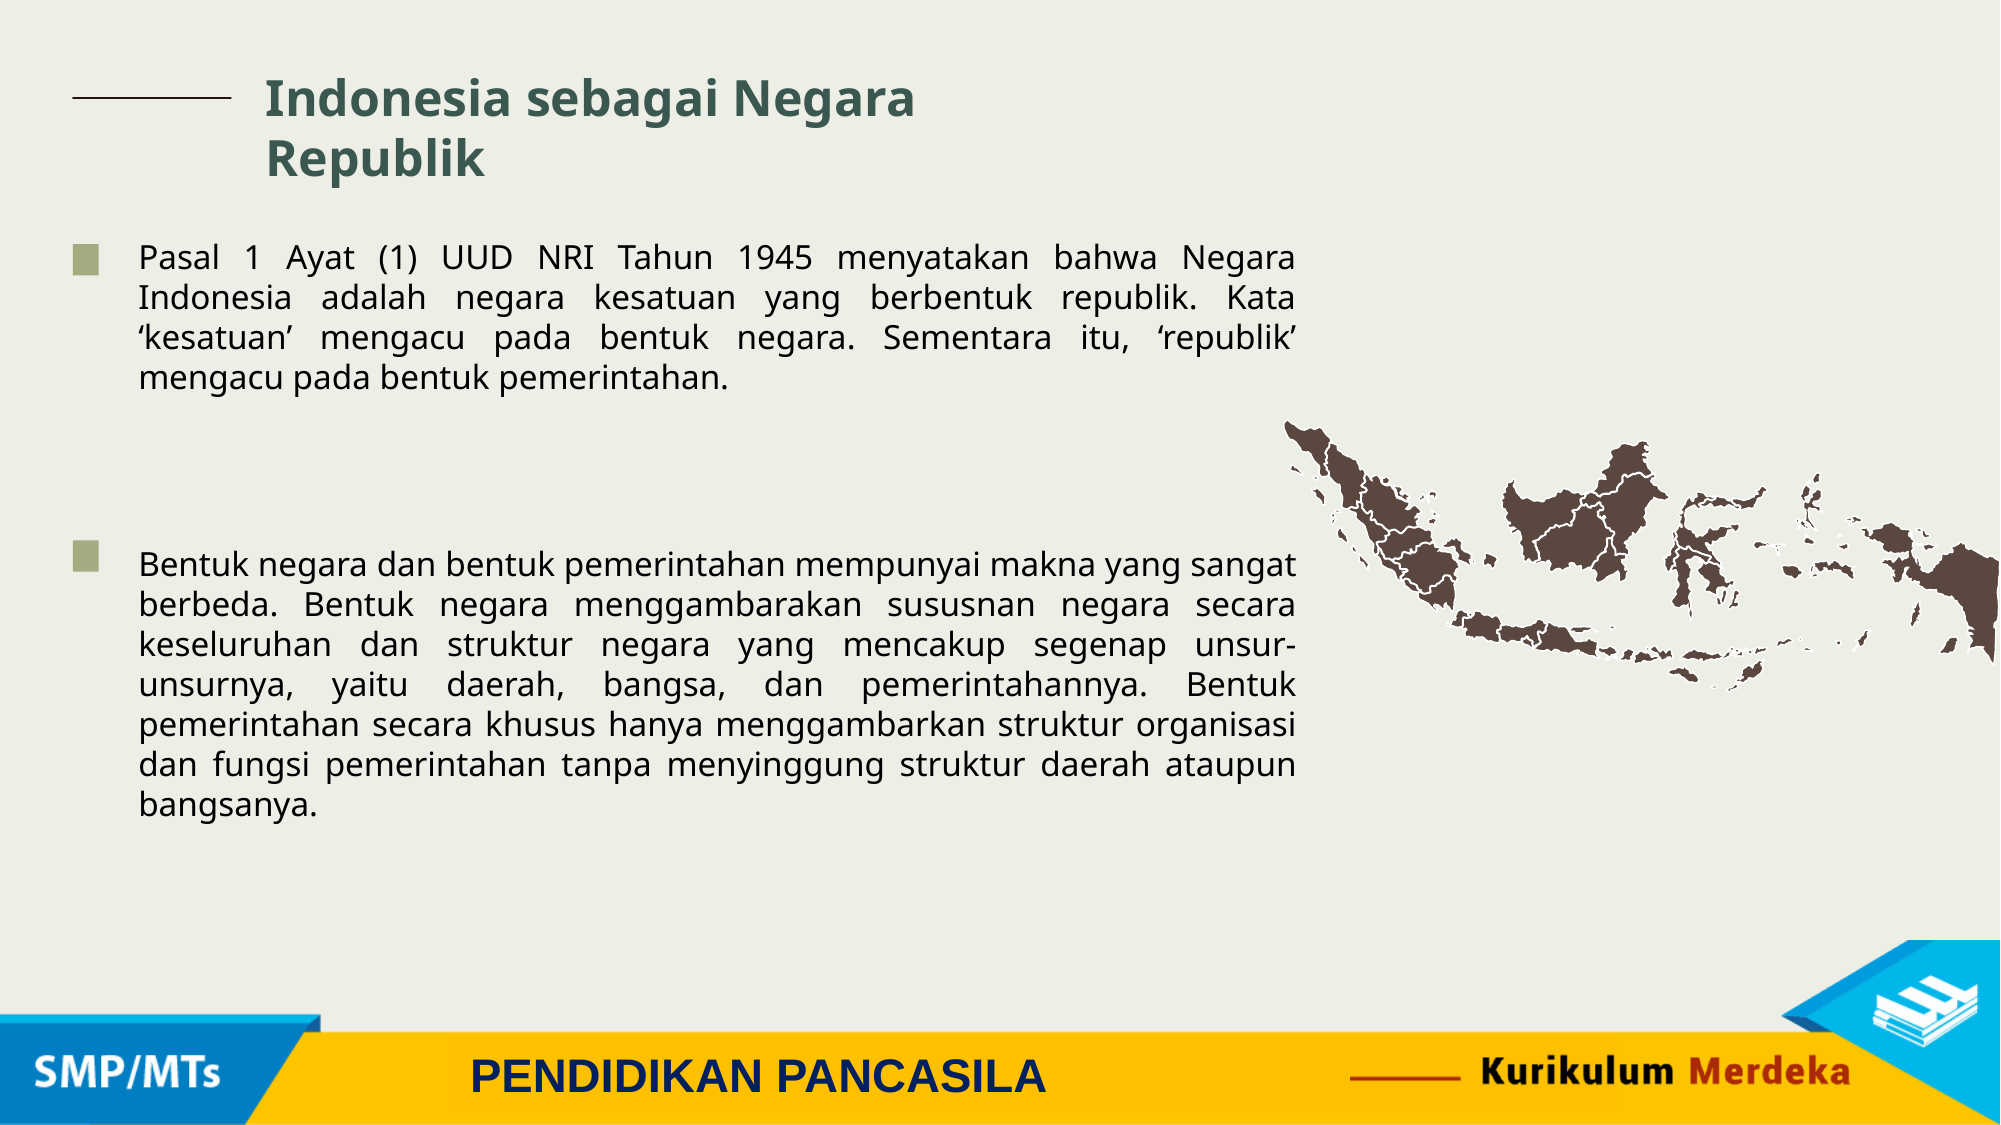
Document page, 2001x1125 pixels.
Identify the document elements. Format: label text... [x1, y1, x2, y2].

text_box Indonesia sebagai Negara Republik [251, 59, 1153, 194]
text_box Bentuk negara dan bentuk pemerintahan mempunyai makna yang sangat berbeda. Bentuk negara menggambarakan sususnan negara secara keseluruhan dan struktur negara yang mencakup segenap unsur- unsurnya, yaitu daerah, bangsa, dan pemerintahannya. Bentuk pemerintahan secara khusus hanya menggambarkan struktur organisasi dan fungsi pemerintahan tanpa menyinggung struktur daerah ataupun bangsanya. [123, 535, 1314, 831]
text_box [0, 940, 2000, 1125]
text_box [72, 540, 99, 572]
text_box Pasal 1 Ayat (1) UUD NRI Tahun 1945 menyatakan bahwa Negara Indonesia adalah negara kesatuan yang berbentuk republik. Kata ‘kesatuan’ mengacu pada bentuk negara. Sementara itu, ‘republik’ mengacu pada bentuk pemerintahan. [123, 229, 1313, 404]
text_box [72, 244, 99, 276]
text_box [1283, 420, 2000, 692]
